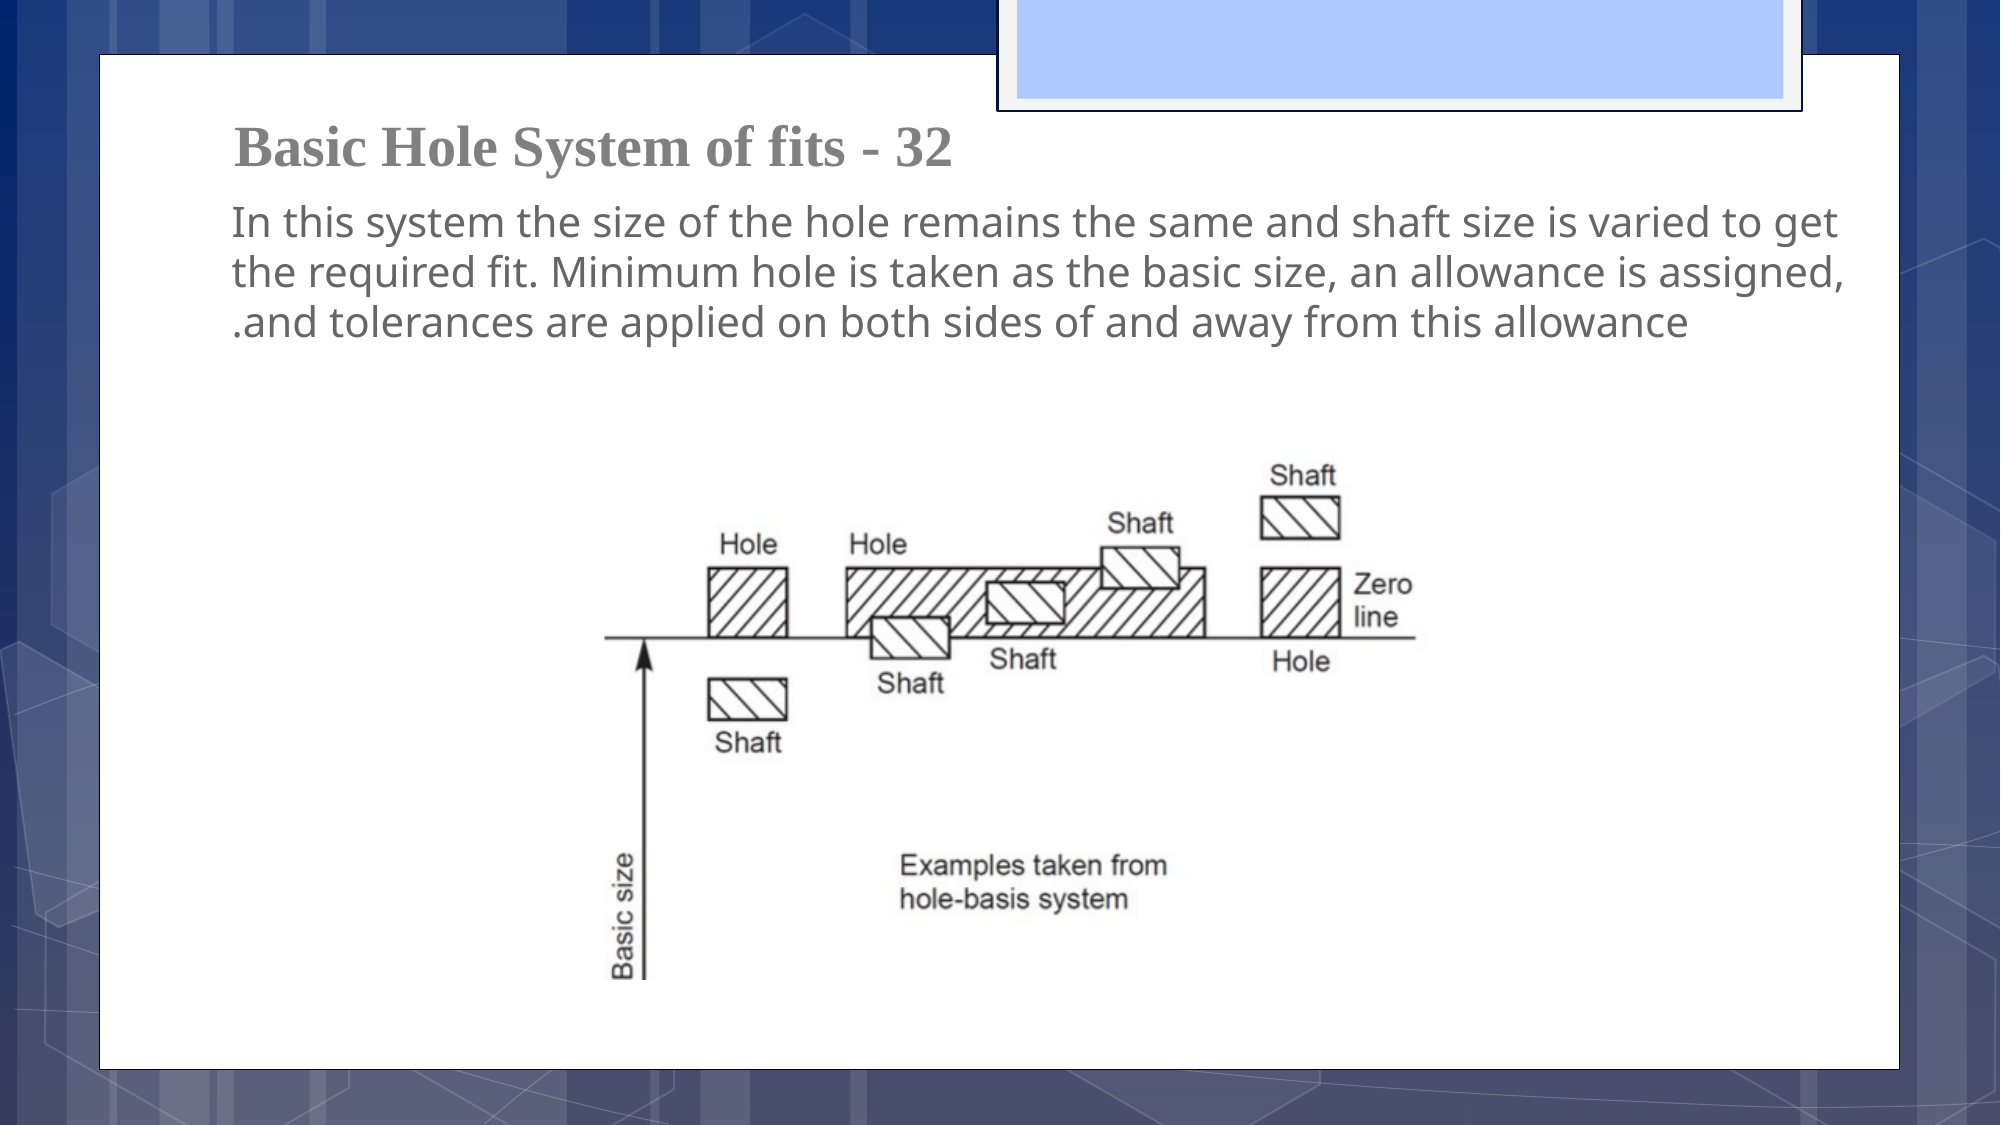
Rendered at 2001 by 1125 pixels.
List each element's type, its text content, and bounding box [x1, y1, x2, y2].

picture [603, 427, 1454, 980]
list In this system the size of the hole remains the same and shaft size is varied to get the required fit. Minimum hole is taken as the basic size, an allowance is assigned, and tolerances are applied on both sides of and away from this allowance. [216, 187, 1917, 400]
title 32 - Basic Hole System of fits [219, 60, 981, 186]
